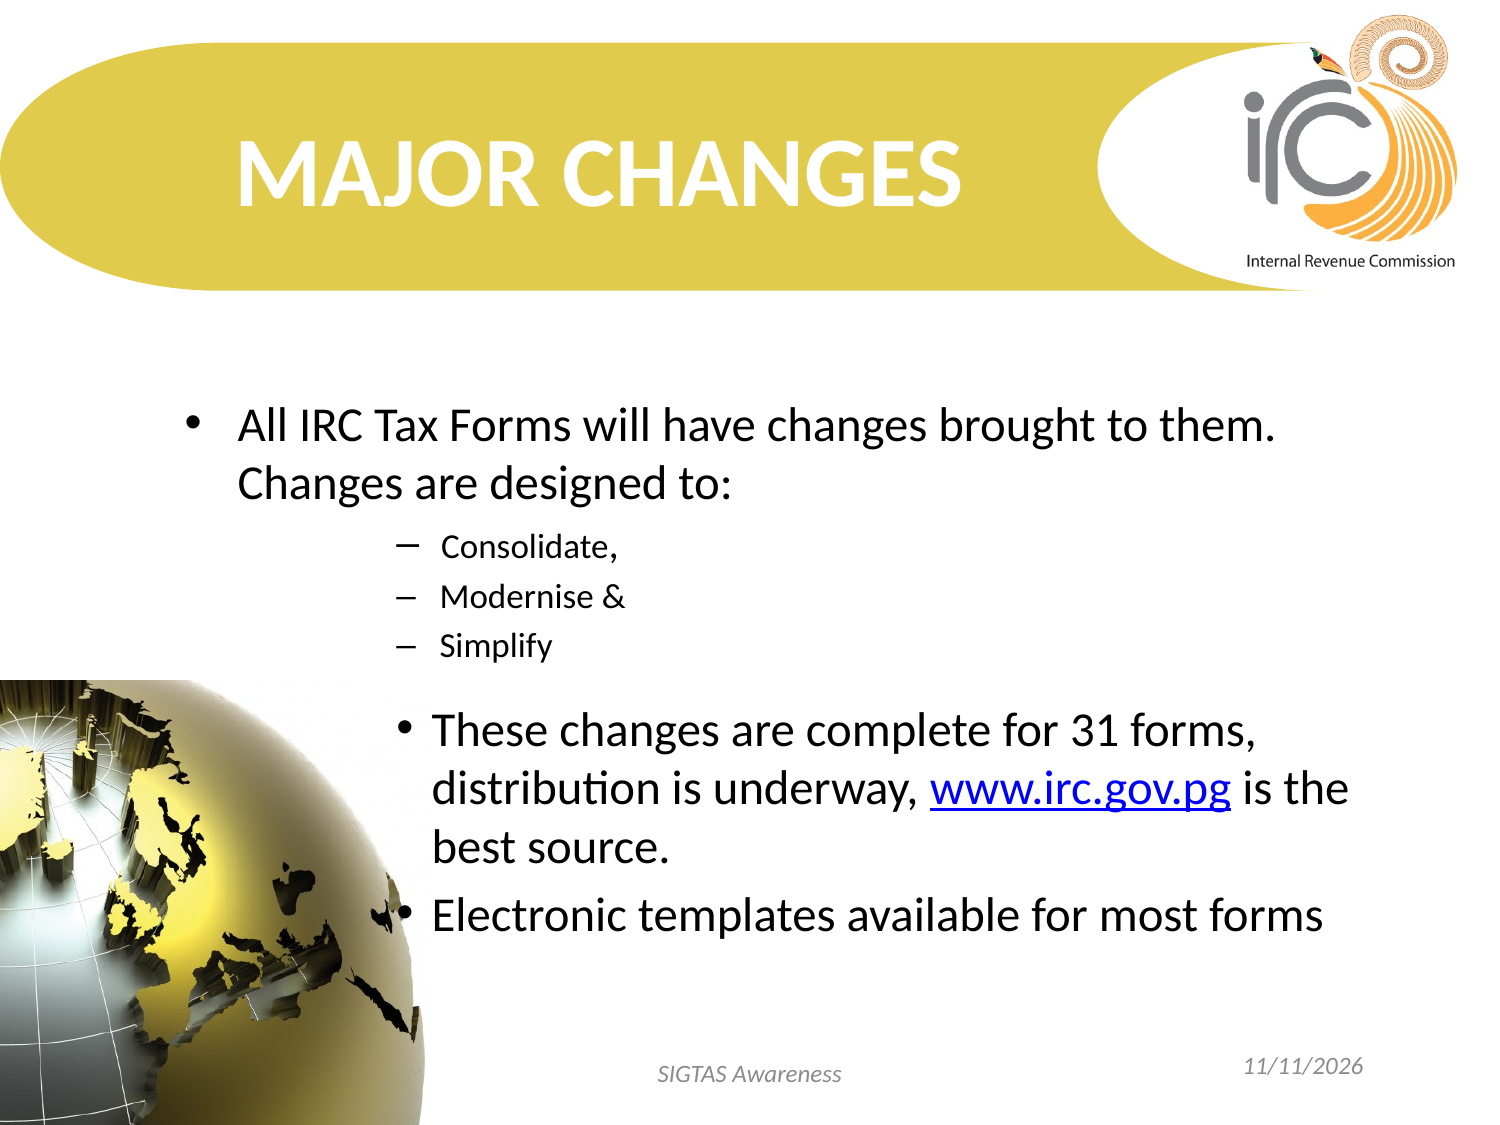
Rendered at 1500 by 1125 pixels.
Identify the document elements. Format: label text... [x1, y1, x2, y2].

picture [1204, 0, 1500, 283]
footer SIGTAS Awareness [512, 1042, 988, 1103]
list All IRC Tax Forms will have changes brought to them. Changes are designed to: Consolidate, Modernise & Simplify These changes are complete for 31 forms, distribution is underway, www.irc.gov.pg is the best source. Electronic templates available for most forms [169, 326, 1436, 953]
picture [0, 680, 431, 1125]
text_box MAJOR CHANGES [0, 40, 1319, 293]
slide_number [1128, 1035, 1478, 1095]
